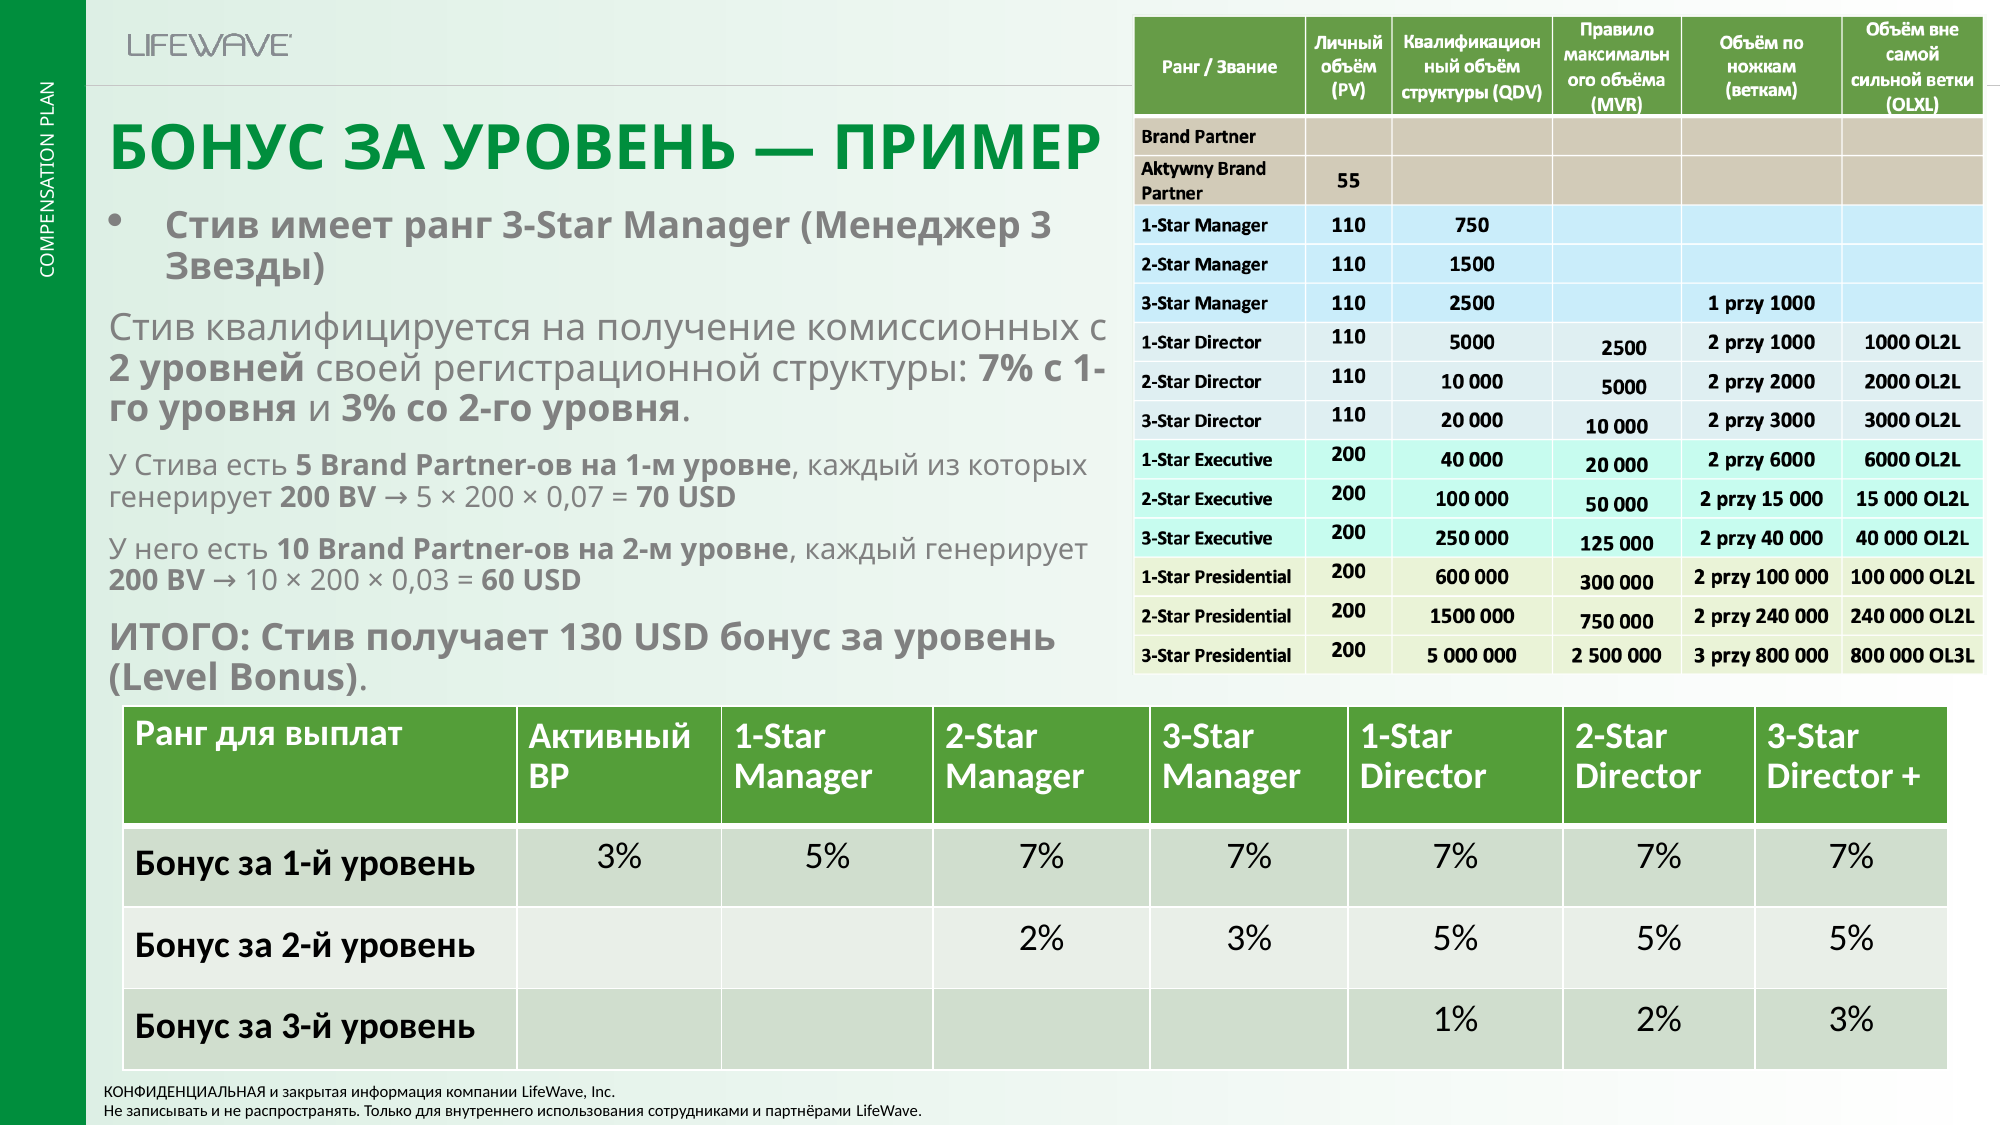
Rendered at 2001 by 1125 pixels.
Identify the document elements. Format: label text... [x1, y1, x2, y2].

table_header Ранг для выплат [124, 707, 516, 823]
table_cell 7% [1756, 829, 1947, 906]
table_cell [934, 989, 1149, 1069]
table_cell 1% [1349, 989, 1562, 1069]
table_cell 7% [1151, 829, 1347, 906]
table_cell 5% [1349, 908, 1562, 988]
table_cell 7% [934, 829, 1149, 906]
list Стив имеет ранг 3-Star Manager (Менеджер 3 Звезды) Стив квалифицируется на получение комиссионных с 2 уровней своей регистрационной структуры: 7% с 1-го уровня и 3% со 2-го уровня. У Стива есть 5 Brand Partner-ов на 1-м уровне, каждый из которых генерирует 200 BV → 5 × 200 × 0,07 = 70 USD У него есть 10 Brand Partner-ов на 2-м уровне, каждый генерирует 200 BV → 10 × 200 × 0,03 = 60 USD ИТОГО: Стив получает 130 USD бонус за уровень (Level Bonus). [93, 199, 1131, 610]
table_cell 3% [518, 829, 721, 906]
table_cell 2% [934, 908, 1149, 988]
table_cell Бонус за 1-й уровень [124, 829, 516, 906]
picture [126, 33, 292, 57]
table_header 1-Star Director [1349, 707, 1562, 823]
table_cell 5% [722, 829, 932, 906]
table_cell 5% [1756, 908, 1947, 988]
table_header 3-Star Director + [1756, 707, 1947, 823]
table_cell [722, 989, 932, 1069]
table_cell 7% [1564, 829, 1754, 906]
table_cell [518, 989, 721, 1069]
table_header 2-Star Manager [934, 707, 1149, 823]
table_cell Бонус за 2-й уровень [124, 908, 516, 988]
table_cell Бонус за 3-й уровень [124, 989, 516, 1069]
text_box КОНФИДЕНЦИАЛЬНАЯ и закрытая информация компании LifeWave, Inc. Не записывать и не распространять. Только для внутреннего использования сотрудниками и партнёрами LifeWave. [89, 1072, 1085, 1125]
picture [1131, 14, 1987, 675]
table_cell 7% [1349, 829, 1562, 906]
table_cell [722, 908, 932, 988]
table_cell 3% [1151, 908, 1347, 988]
table_cell 2% [1564, 989, 1754, 1069]
table_cell 3% [1756, 989, 1947, 1069]
table_header 1-Star Manager [722, 707, 932, 823]
table_header Активный BP [518, 707, 721, 823]
table_header 2-Star Director [1564, 707, 1754, 823]
table_cell 5% [1564, 908, 1754, 988]
table_cell [1151, 989, 1347, 1069]
table_header 3-Star Manager [1151, 707, 1347, 823]
table_cell [518, 908, 721, 988]
list БОНУС ЗА УРОВЕНЬ — ПРИМЕР [93, 108, 1131, 182]
